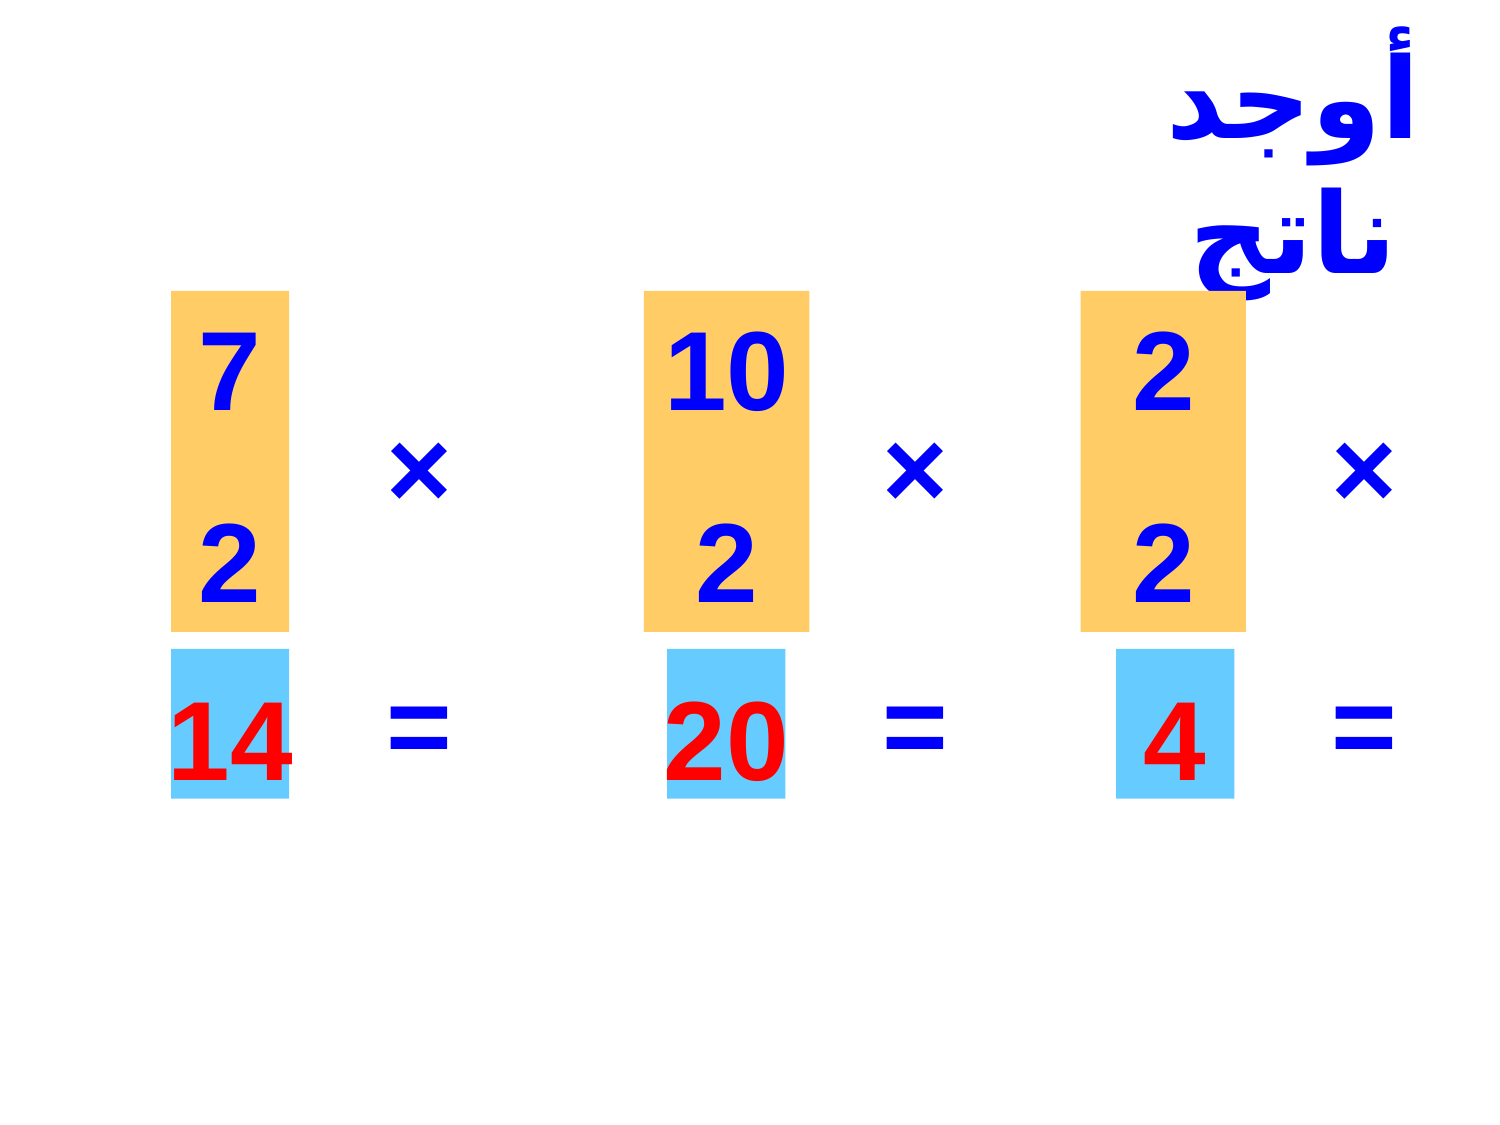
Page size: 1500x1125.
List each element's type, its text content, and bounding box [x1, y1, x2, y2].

text_box [171, 648, 290, 660]
text_box 4 [1068, 660, 1282, 811]
text_box = [1305, 645, 1424, 795]
text_box × [855, 388, 975, 539]
text_box 14 [123, 660, 337, 811]
text_box 10 2 [643, 290, 810, 632]
text_box × [359, 388, 478, 539]
text_box 7 2 [171, 290, 290, 632]
text_box [1116, 648, 1235, 660]
text_box × [1304, 388, 1424, 539]
text_box = [856, 645, 975, 795]
text_box أوجد ناتج [1080, 18, 1500, 304]
text_box 20 [620, 660, 833, 811]
text_box [667, 648, 786, 660]
text_box = [360, 645, 479, 795]
text_box 2 2 [1080, 290, 1246, 632]
